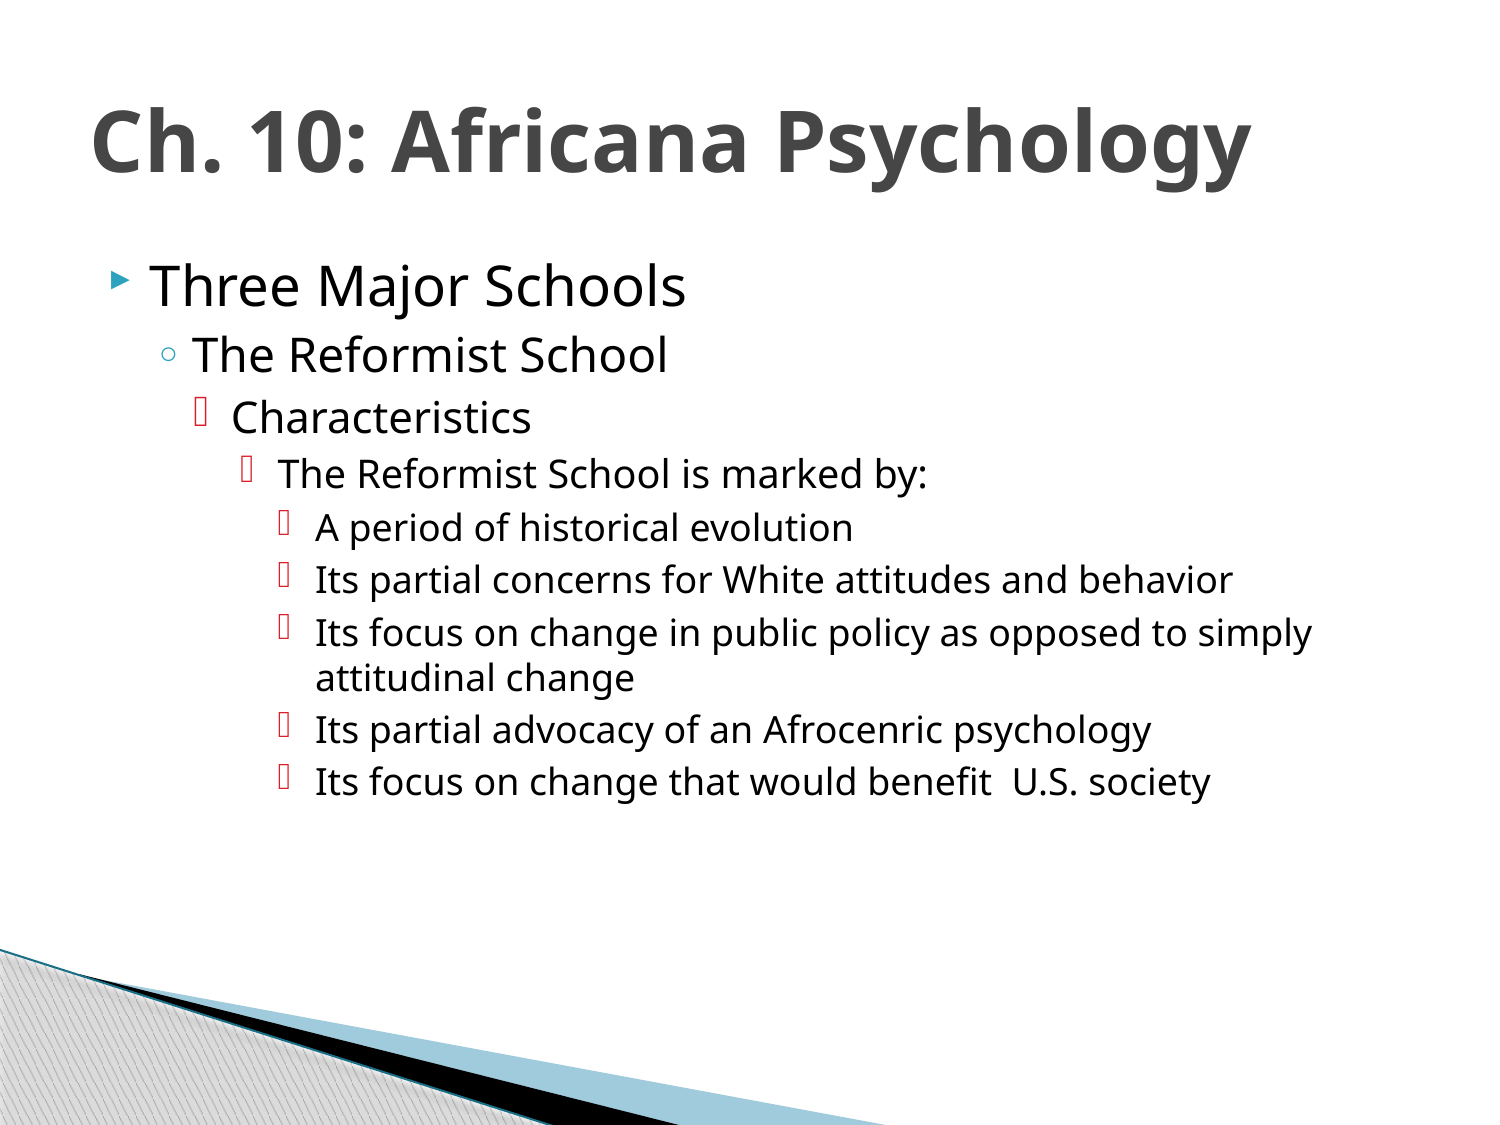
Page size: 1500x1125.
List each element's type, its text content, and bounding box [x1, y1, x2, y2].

list Three Major Schools The Reformist School Characteristics The Reformist School is marked by: A period of historical evolution Its partial concerns for White attitudes and behavior Its focus on change in public policy as opposed to simply attitudinal change Its partial advocacy of an Afrocenric psychology Its focus on change that would benefit U.S. society [74, 242, 1426, 986]
title Ch. 10: Africana Psychology [75, 45, 1425, 233]
